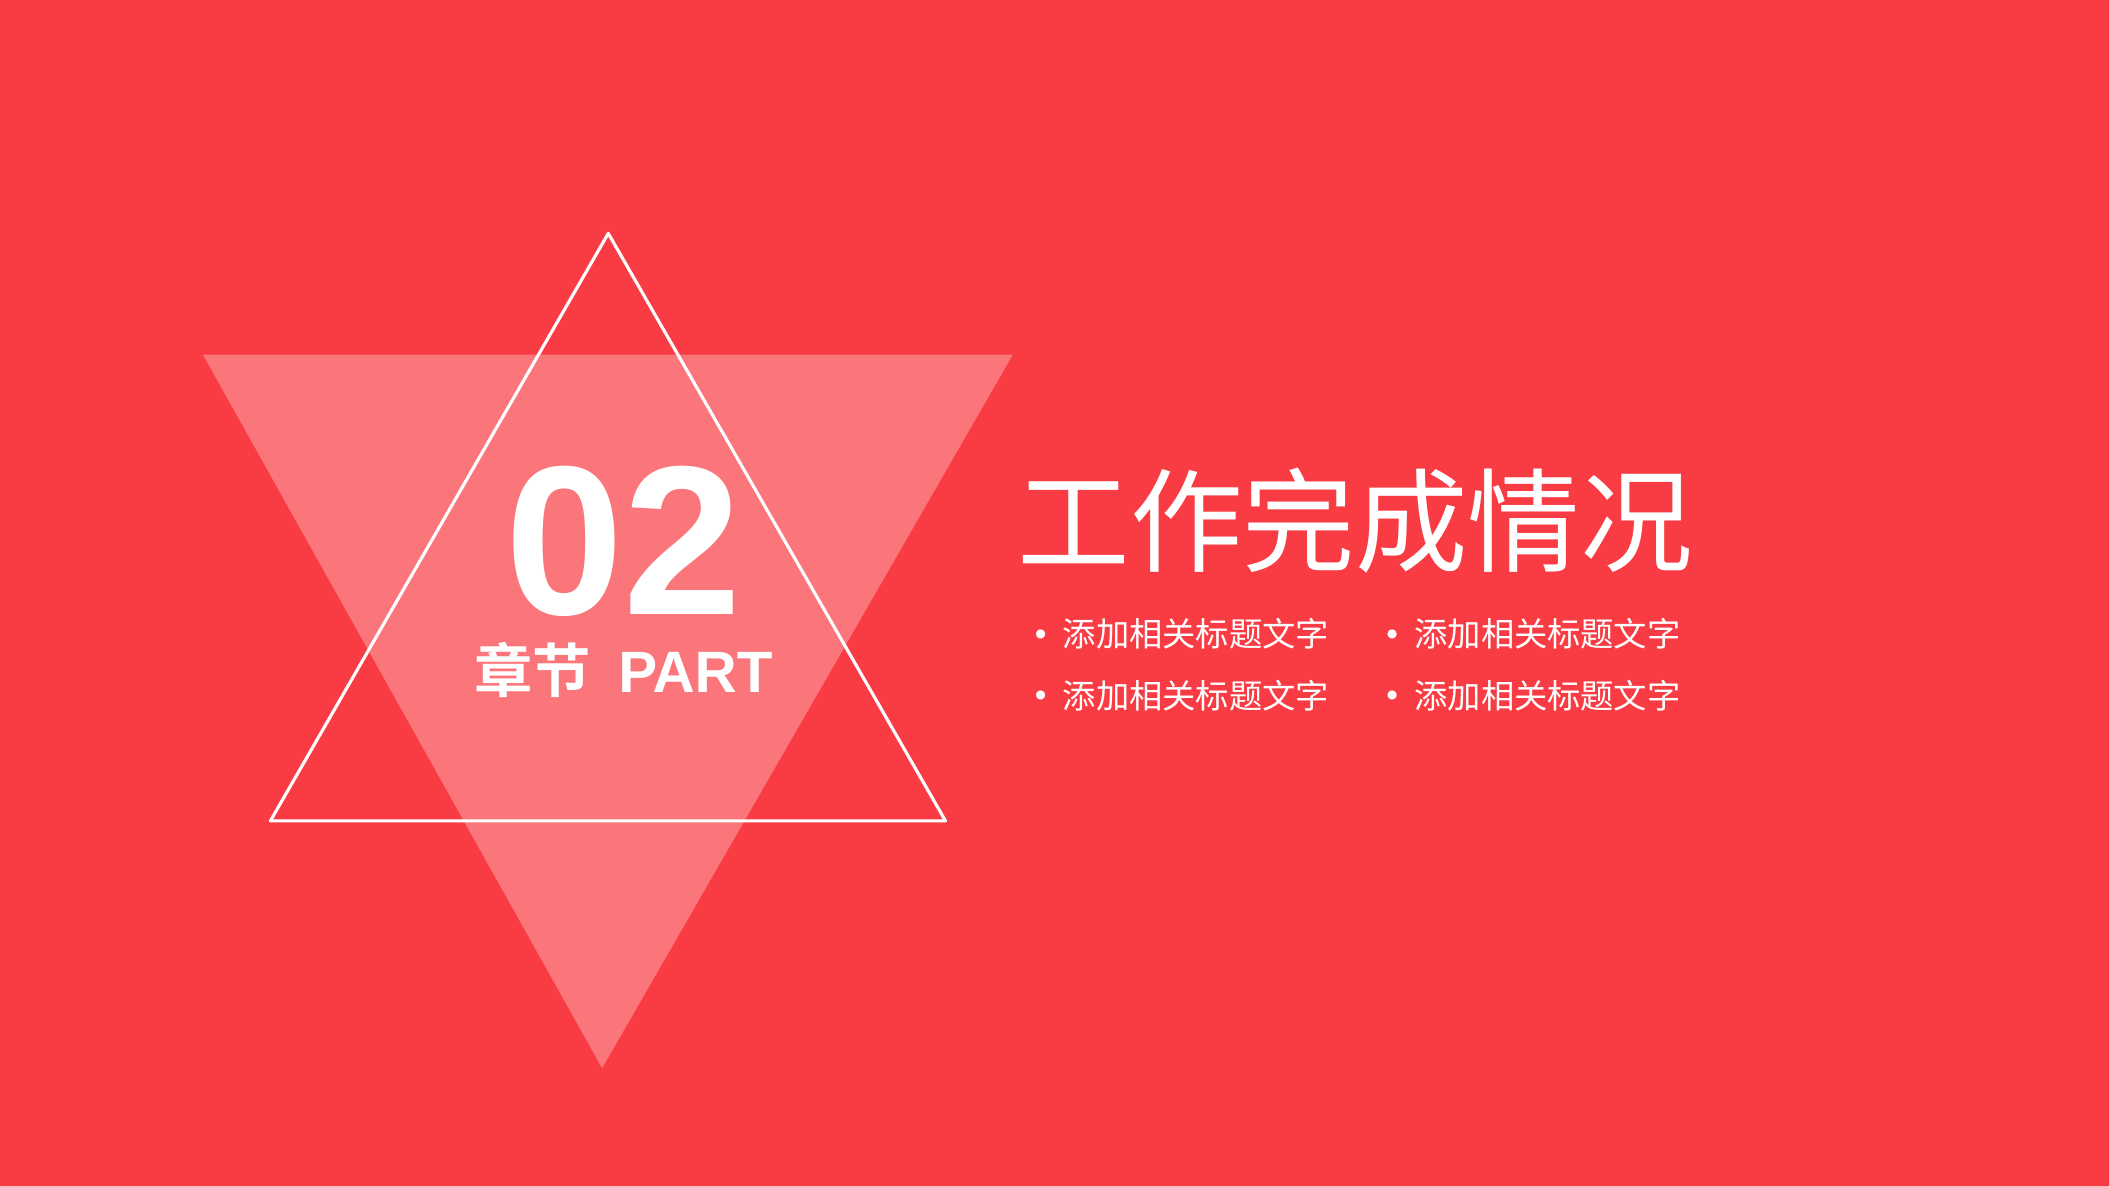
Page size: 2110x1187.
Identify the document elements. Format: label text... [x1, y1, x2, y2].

text_box [763, 502, 839, 634]
text_box 添加相关标题文字 [1371, 667, 1696, 723]
text_box 添加相关标题文字 [1019, 667, 1344, 723]
text_box [270, 701, 946, 821]
text_box [0, 0, 2110, 1187]
text_box [679, 354, 1013, 634]
text_box [202, 354, 538, 634]
text_box [463, 821, 745, 1069]
text_box 章节 PART [339, 634, 908, 705]
text_box [511, 233, 705, 401]
text_box 添加相关标题文字 [1371, 606, 1696, 661]
text_box 添加相关标题文字 [1019, 606, 1344, 661]
text_box 02 [484, 401, 763, 634]
text_box [377, 449, 484, 634]
text_box 工作完成情况 [1017, 450, 1751, 586]
